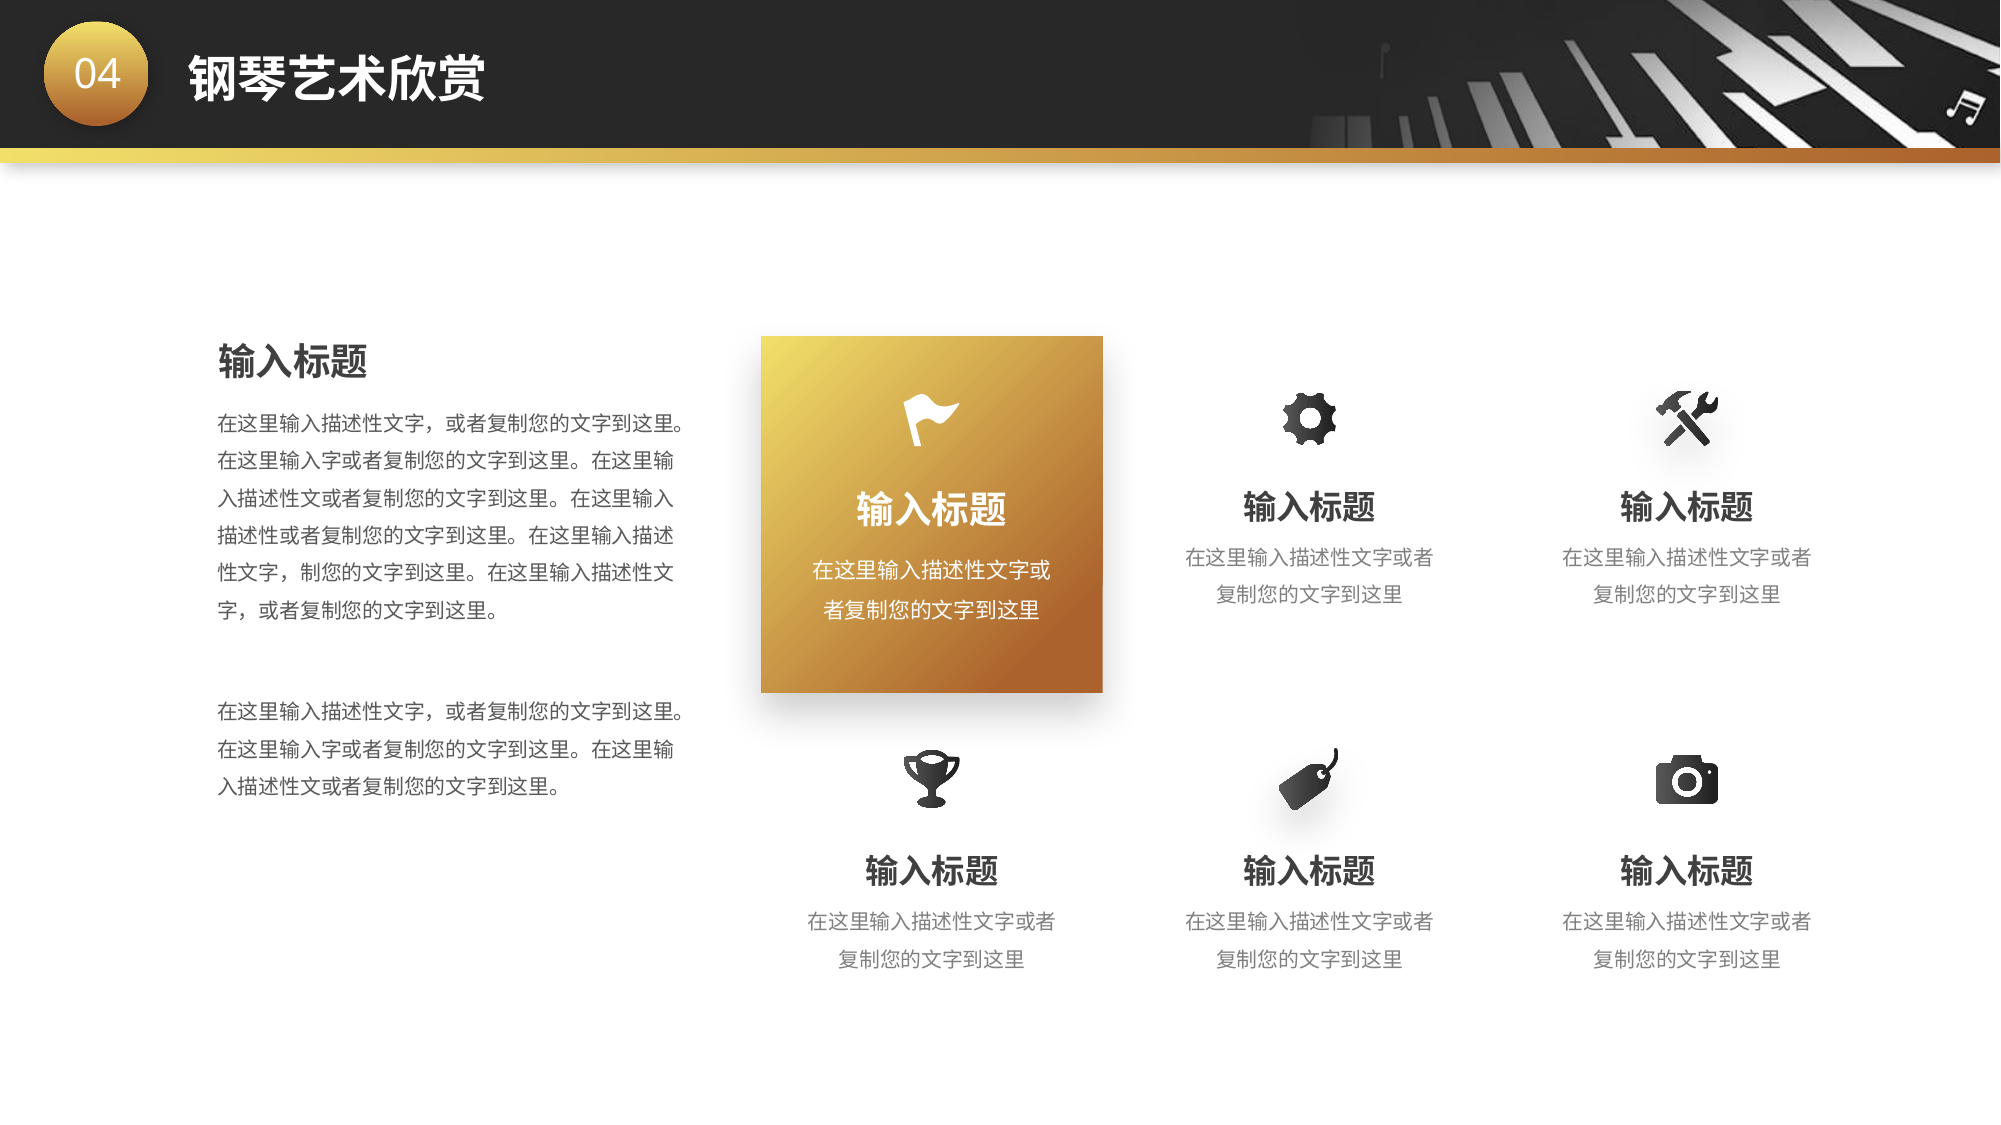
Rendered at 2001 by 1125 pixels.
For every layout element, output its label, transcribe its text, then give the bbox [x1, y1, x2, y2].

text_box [1166, 843, 1453, 976]
text_box [904, 750, 960, 808]
text_box [1656, 754, 1719, 804]
text_box [760, 335, 1104, 694]
picture [1575, 0, 2000, 148]
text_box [1544, 478, 1831, 611]
text_box 输入标题 [203, 330, 384, 391]
text_box [1277, 746, 1340, 812]
text_box 在这里输入描述性文字，或者复制您的文字到这里。在这里输入字或者复制您的文字到这里。在这里输入描述性文或者复制您的文字到这里。在这里输入描述性或者复制您的文字到这里。在这里输入描述性文字，制您的文字到这里。在这里输入描述性文字，或者复制您的文字到这里。 [202, 390, 700, 630]
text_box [788, 843, 1076, 976]
text_box 在这里输入描述性文字，或者复制您的文字到这里。在这里输入字或者复制您的文字到这里。在这里输入描述性文或者复制您的文字到这里。 [202, 678, 700, 806]
text_box [1283, 392, 1336, 445]
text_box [788, 478, 1076, 626]
text_box [903, 394, 960, 447]
text_box [1655, 389, 1720, 448]
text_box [1166, 478, 1453, 612]
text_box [1544, 843, 1831, 976]
